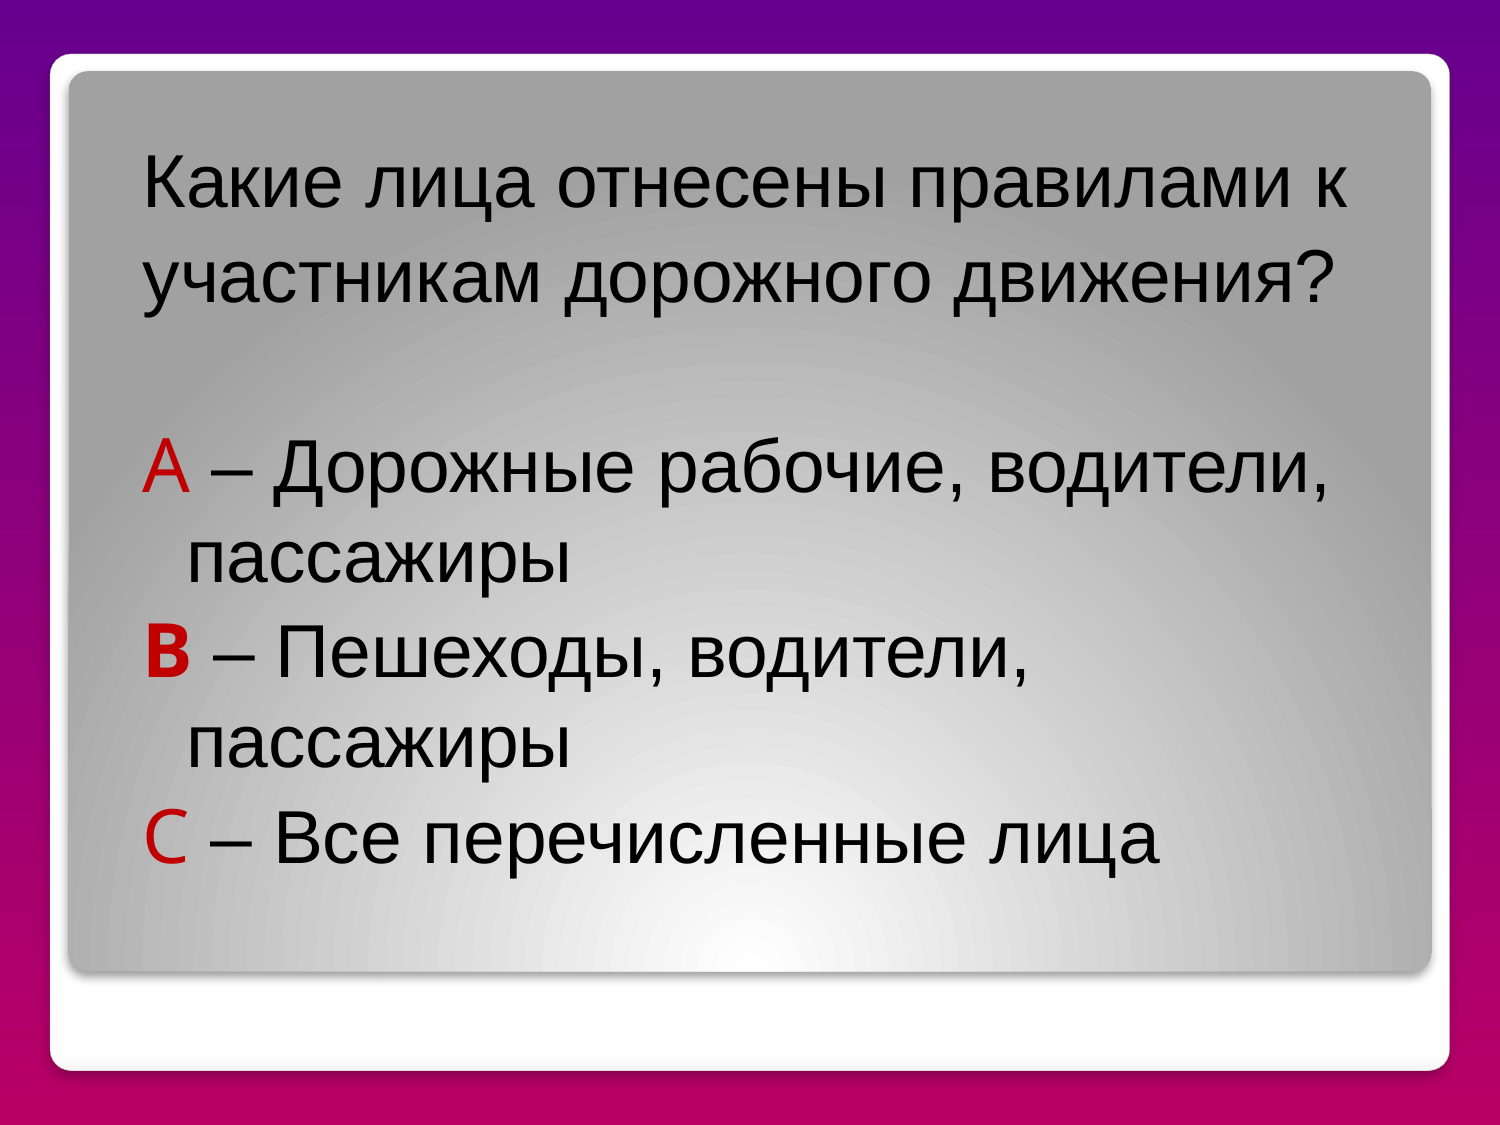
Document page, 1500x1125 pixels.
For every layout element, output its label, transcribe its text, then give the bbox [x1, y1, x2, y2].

list Какие лица отнесены правилами к участникам дорожного движения? А – Дорожные рабочие, водители, пассажиры В – Пешеходы, водители, пассажиры С – Все перечисленные лица [112, 116, 1376, 901]
